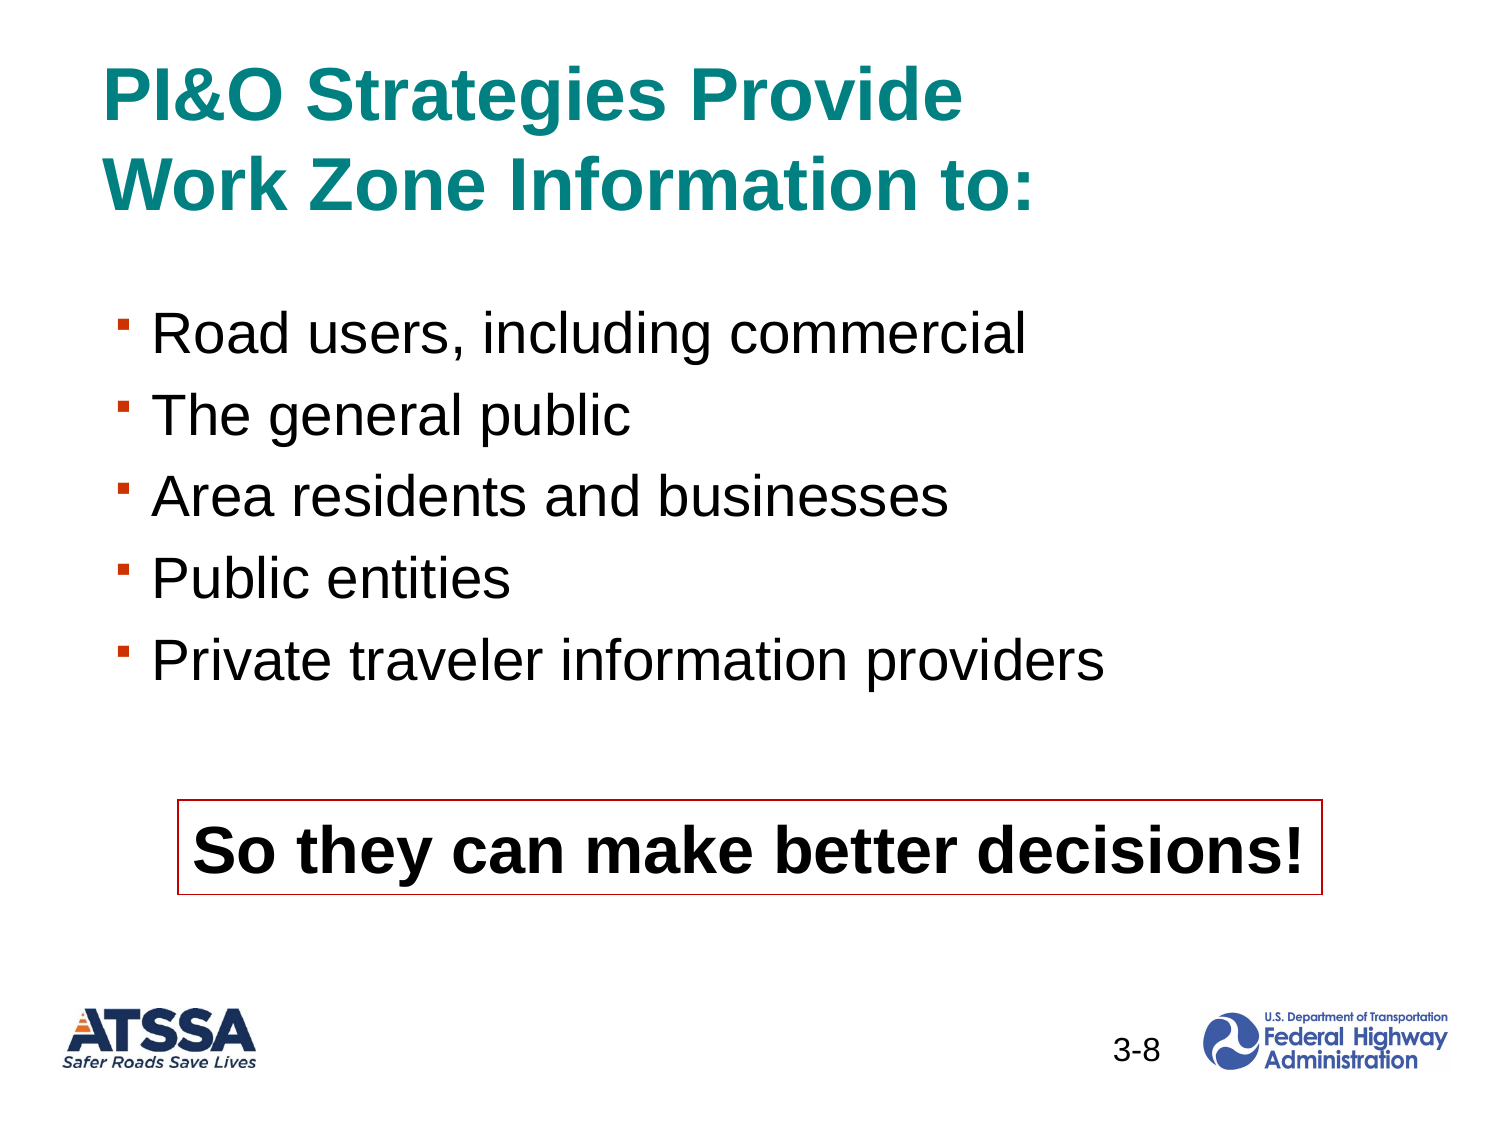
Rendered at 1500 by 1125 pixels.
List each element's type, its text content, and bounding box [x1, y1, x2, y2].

picture [1200, 1008, 1450, 1072]
picture [62, 1008, 256, 1068]
title PI&O Strategies Provide Work Zone Information to: [87, 26, 1500, 244]
list Road users, including commercial The general public Area residents and businesses Public entities Private traveler information providers [24, 287, 1500, 1001]
text_box So they can make better decisions! [177, 799, 1323, 895]
